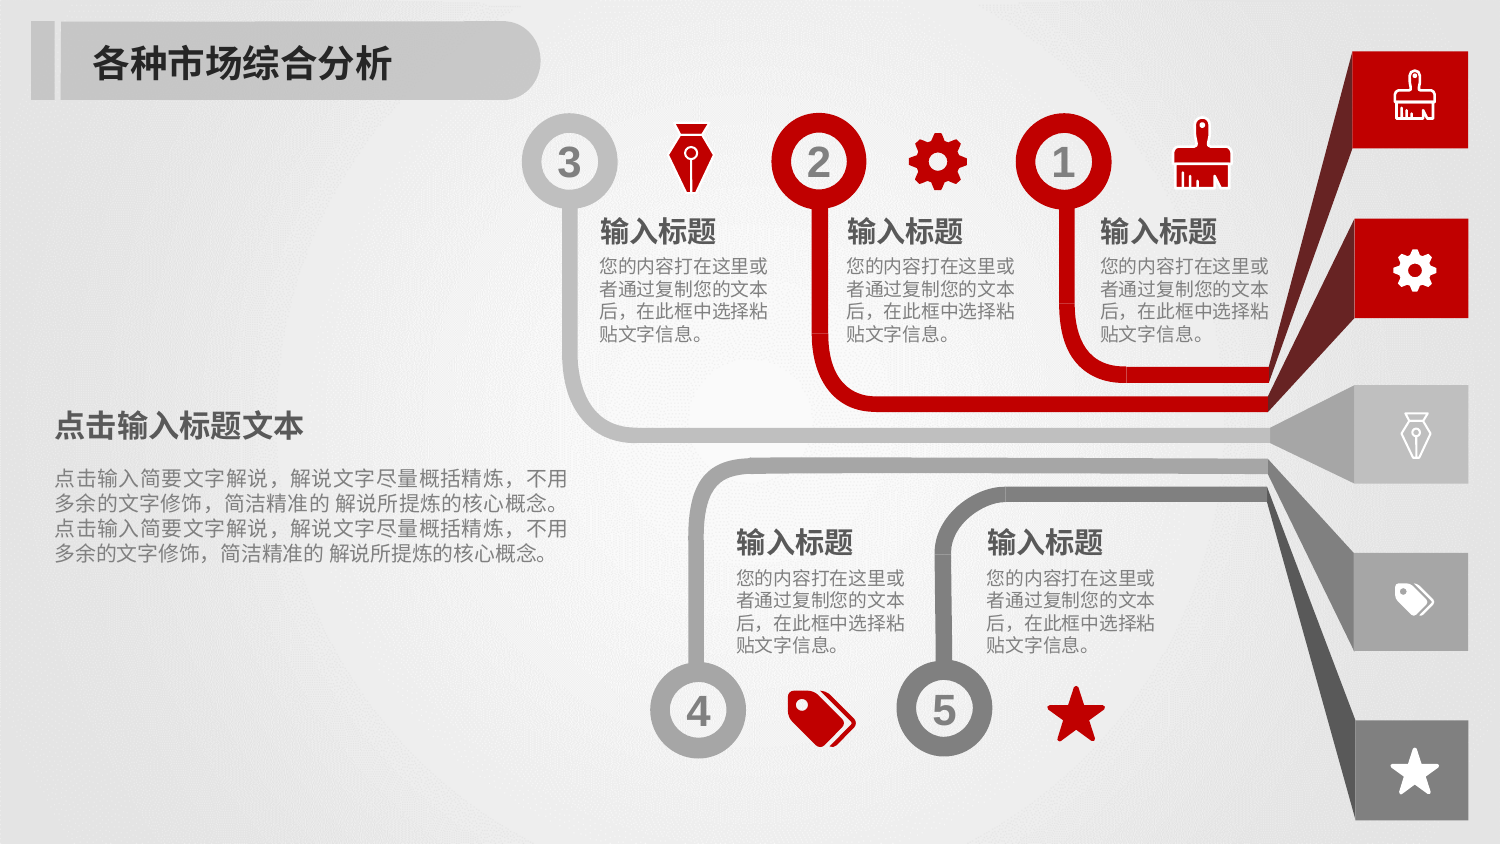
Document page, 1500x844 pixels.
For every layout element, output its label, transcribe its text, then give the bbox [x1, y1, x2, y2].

picture [0, 0, 1500, 844]
text_box 您的内容打在这里或者通过复制您的文本后，在此框中选择粘贴文字信息。 [588, 249, 794, 351]
text_box 1 [1040, 127, 1088, 192]
text_box [1355, 720, 1469, 821]
text_box 2 [795, 127, 843, 192]
text_box [1390, 747, 1440, 795]
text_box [1394, 70, 1435, 119]
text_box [667, 122, 715, 194]
text_box 输入标题 [588, 207, 729, 249]
text_box 输入标题 [725, 519, 866, 560]
text_box [1059, 303, 1127, 383]
text_box [1268, 459, 1353, 649]
text_box [521, 113, 618, 351]
text_box 输入标题 [835, 207, 976, 249]
text_box [638, 427, 1271, 443]
text_box [1393, 249, 1437, 292]
text_box 您的内容打在这里或者通过复制您的文本后，在此框中选择粘贴文字信息。 [1089, 249, 1295, 351]
text_box 点击输入标题文本 [54, 405, 308, 444]
text_box 5 [921, 675, 968, 740]
text_box [934, 486, 1006, 554]
text_box [771, 112, 867, 334]
text_box [750, 457, 1268, 475]
text_box [787, 690, 844, 748]
text_box 3 [546, 127, 594, 192]
text_box [1015, 113, 1112, 303]
text_box [1395, 583, 1428, 616]
text_box [562, 351, 638, 444]
text_box [1005, 486, 1268, 502]
text_box [1295, 52, 1353, 310]
text_box [29, 19, 57, 102]
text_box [1401, 413, 1431, 458]
text_box [875, 396, 1268, 413]
text_box 各种市场综合分析 [81, 34, 549, 91]
text_box 输入标题 [1089, 207, 1230, 249]
text_box [1268, 351, 1281, 383]
text_box [1268, 219, 1354, 412]
text_box 您的内容打在这里或者通过复制您的文本后，在此框中选择粘贴文字信息。 [724, 560, 931, 663]
text_box [1352, 51, 1469, 149]
text_box [1413, 583, 1435, 616]
text_box [1354, 218, 1469, 319]
text_box [908, 133, 967, 191]
text_box [820, 690, 856, 748]
text_box [688, 457, 750, 540]
text_box 您的内容打在这里或者通过复制您的文本后，在此框中选择粘贴文字信息。 [975, 560, 1181, 663]
text_box [1047, 685, 1105, 742]
text_box 您的内容打在这里或者通过复制您的文本后，在此框中选择粘贴文字信息。 [835, 249, 1041, 351]
text_box 点击输入简要文字解说，解说文字尽量概括精炼，不用多余的文字修饰，简洁精准的 解说所提炼的核心概念。点击输入简要文字解说，解说文字尽量概括精炼，不用多余的文字修饰，简洁精准的 解说所提炼的核心概念。 [54, 465, 569, 566]
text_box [1172, 117, 1232, 189]
text_box [650, 540, 747, 759]
text_box [1353, 552, 1469, 651]
text_box [58, 19, 534, 103]
text_box 输入标题 [976, 519, 1116, 560]
text_box [896, 554, 993, 757]
text_box [1354, 385, 1469, 484]
text_box [1266, 489, 1356, 819]
text_box [811, 334, 876, 412]
text_box [1127, 366, 1269, 383]
text_box 4 [675, 677, 722, 741]
text_box [1270, 385, 1354, 484]
